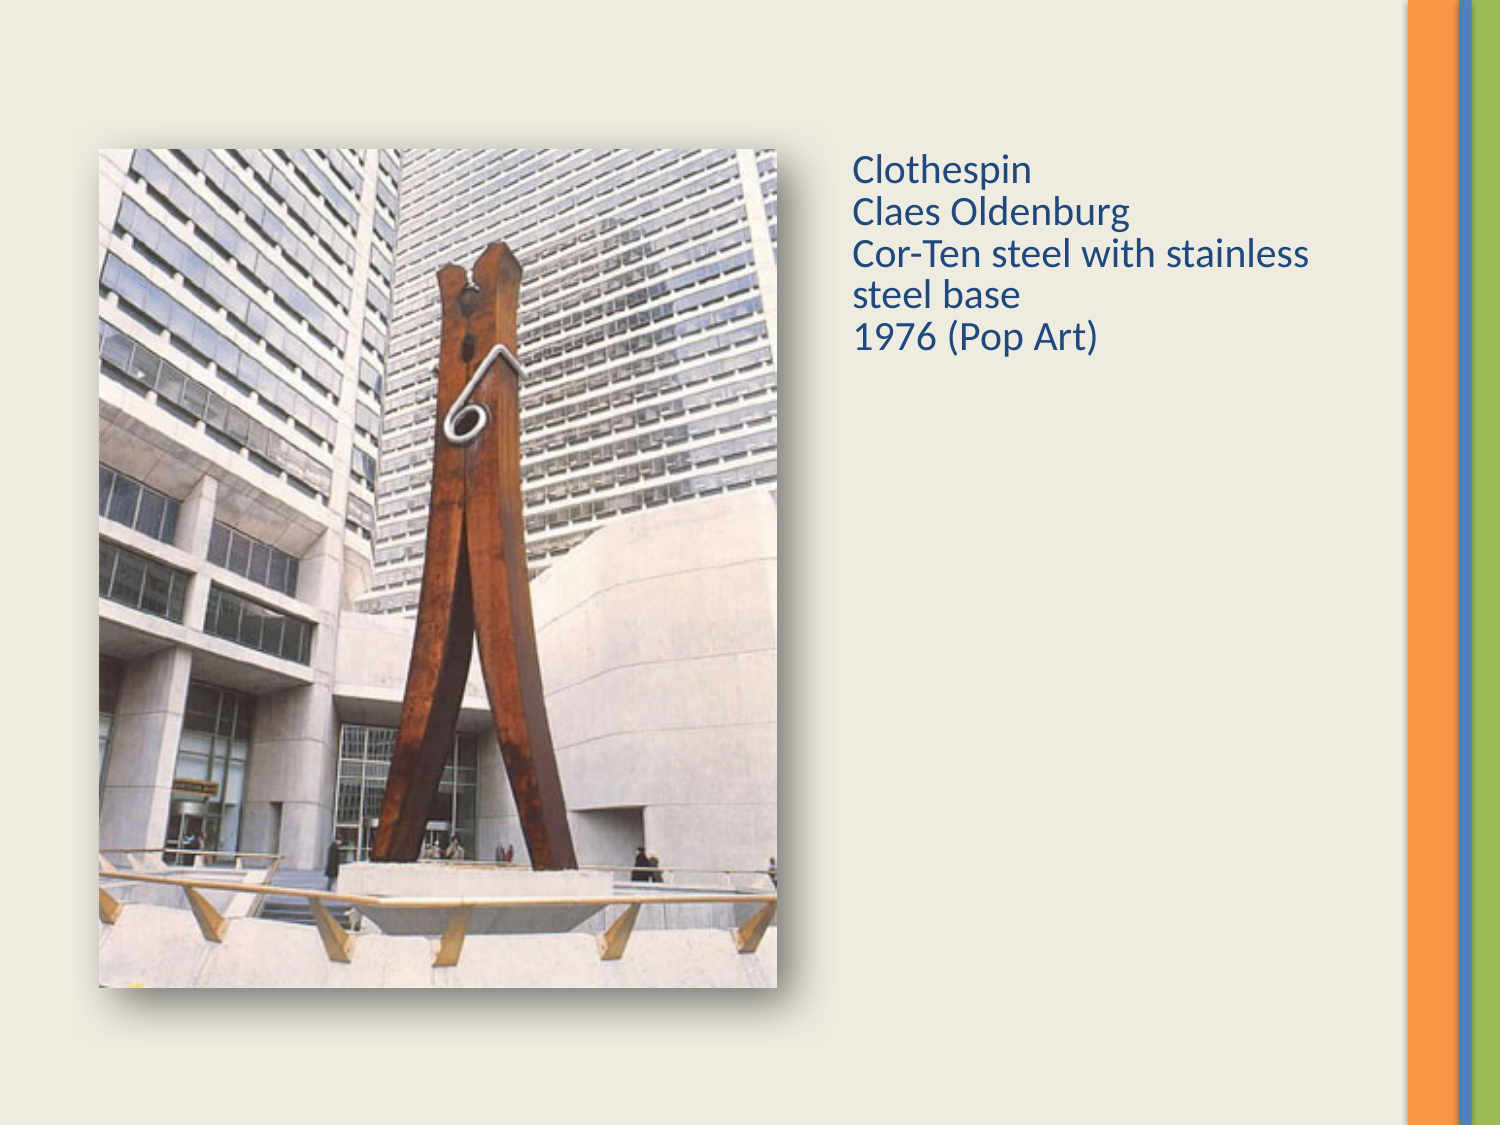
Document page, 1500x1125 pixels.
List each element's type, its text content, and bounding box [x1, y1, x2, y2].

picture [99, 149, 777, 988]
list Clothespin Claes Oldenburg Cor-Ten steel with stainless steel base 1976 (Pop Art) [837, 137, 1363, 575]
